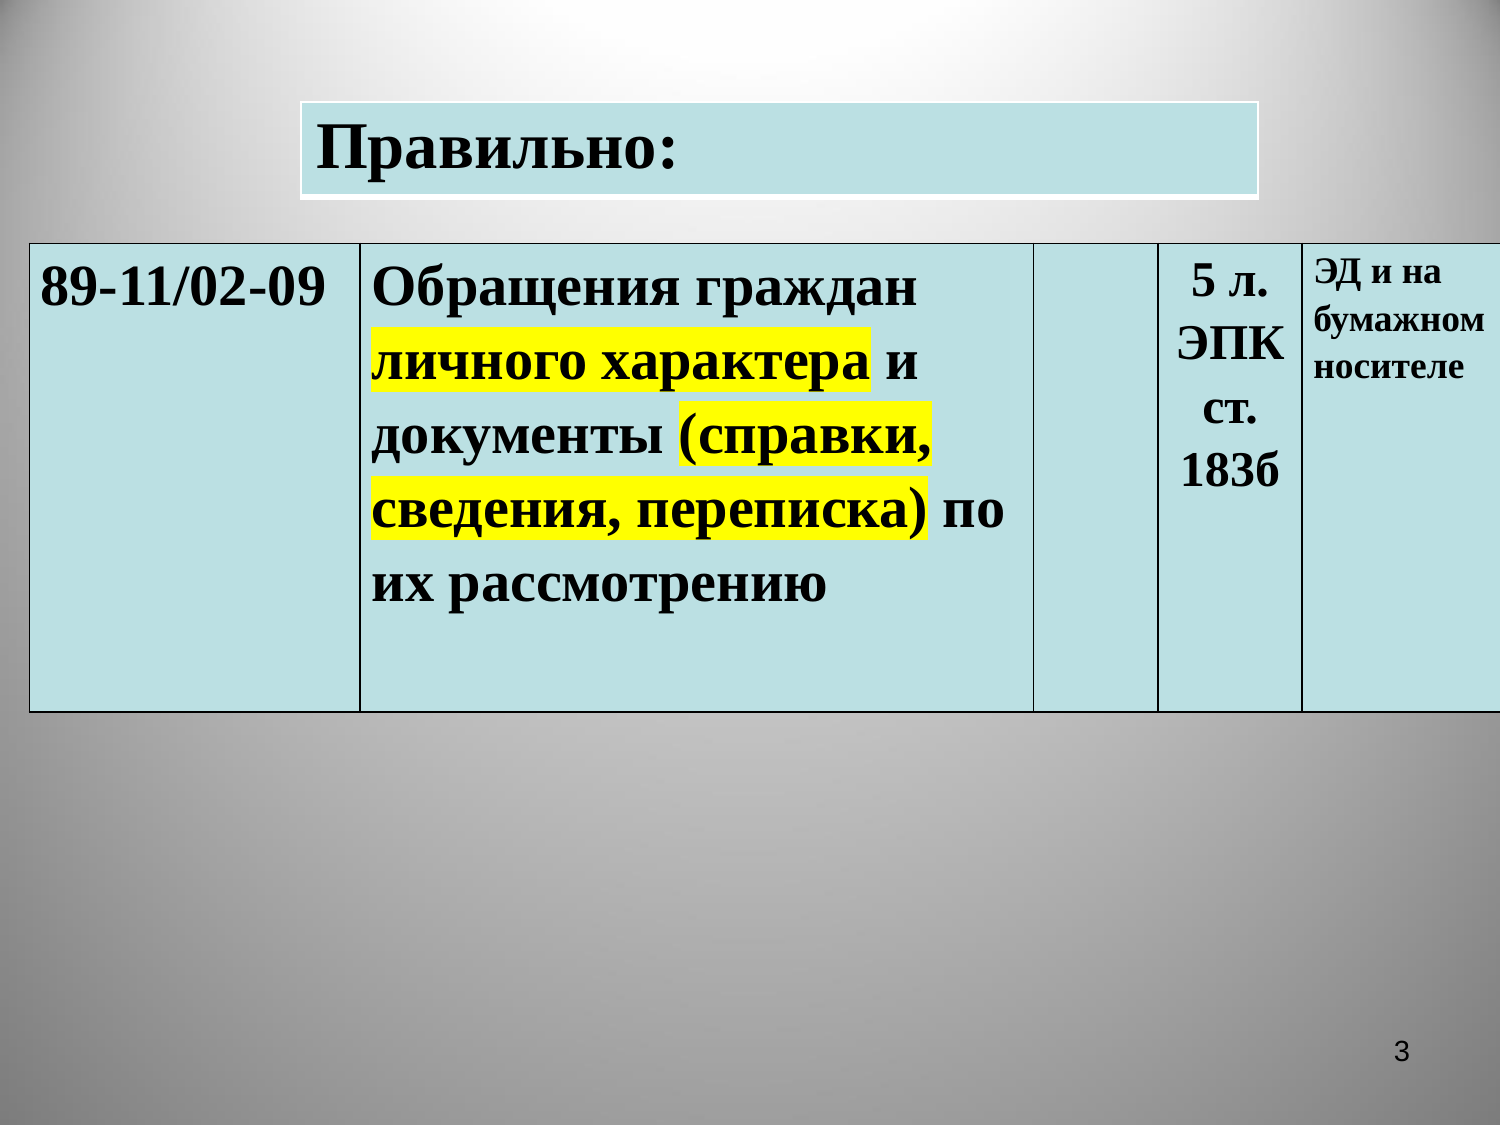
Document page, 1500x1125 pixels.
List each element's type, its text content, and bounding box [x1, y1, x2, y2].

table_header [1034, 244, 1157, 711]
table_header 5 л. ЭПК ст. 183б [1159, 244, 1301, 711]
slide_number 3 [1074, 1024, 1426, 1103]
table_header 89-11/02-09 [30, 244, 359, 711]
picture [0, 0, 1500, 1125]
table_header ЭД и на бумажном носителе [1303, 244, 1500, 711]
table_header Обращения граждан личного характера и документы (справки, сведения, переписка) по их рассмотрению [361, 244, 1033, 711]
table_header Правильно: [302, 103, 1257, 194]
